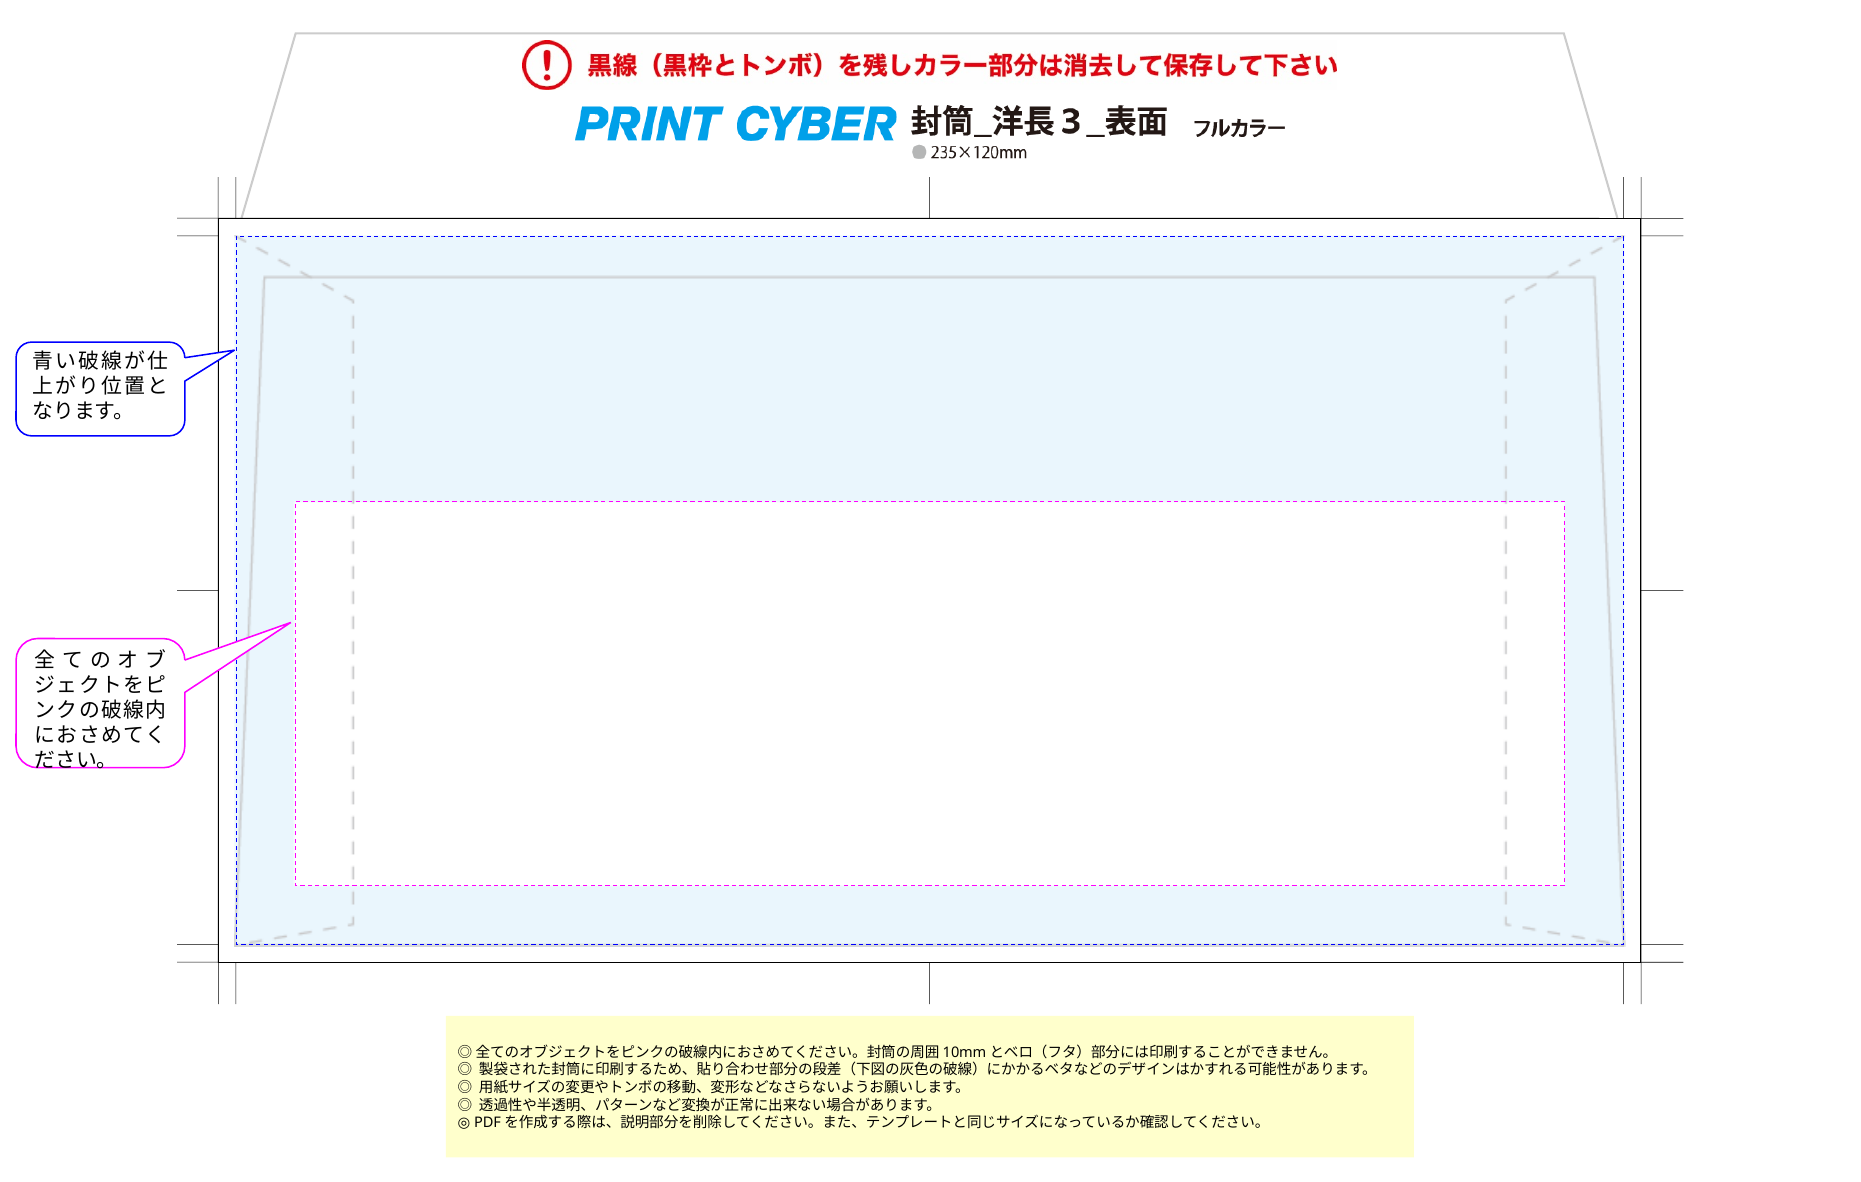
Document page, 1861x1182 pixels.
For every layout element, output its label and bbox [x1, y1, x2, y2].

picture [575, 105, 1285, 159]
picture [522, 40, 1337, 90]
picture [234, 235, 1626, 947]
picture [589, 115, 599, 122]
